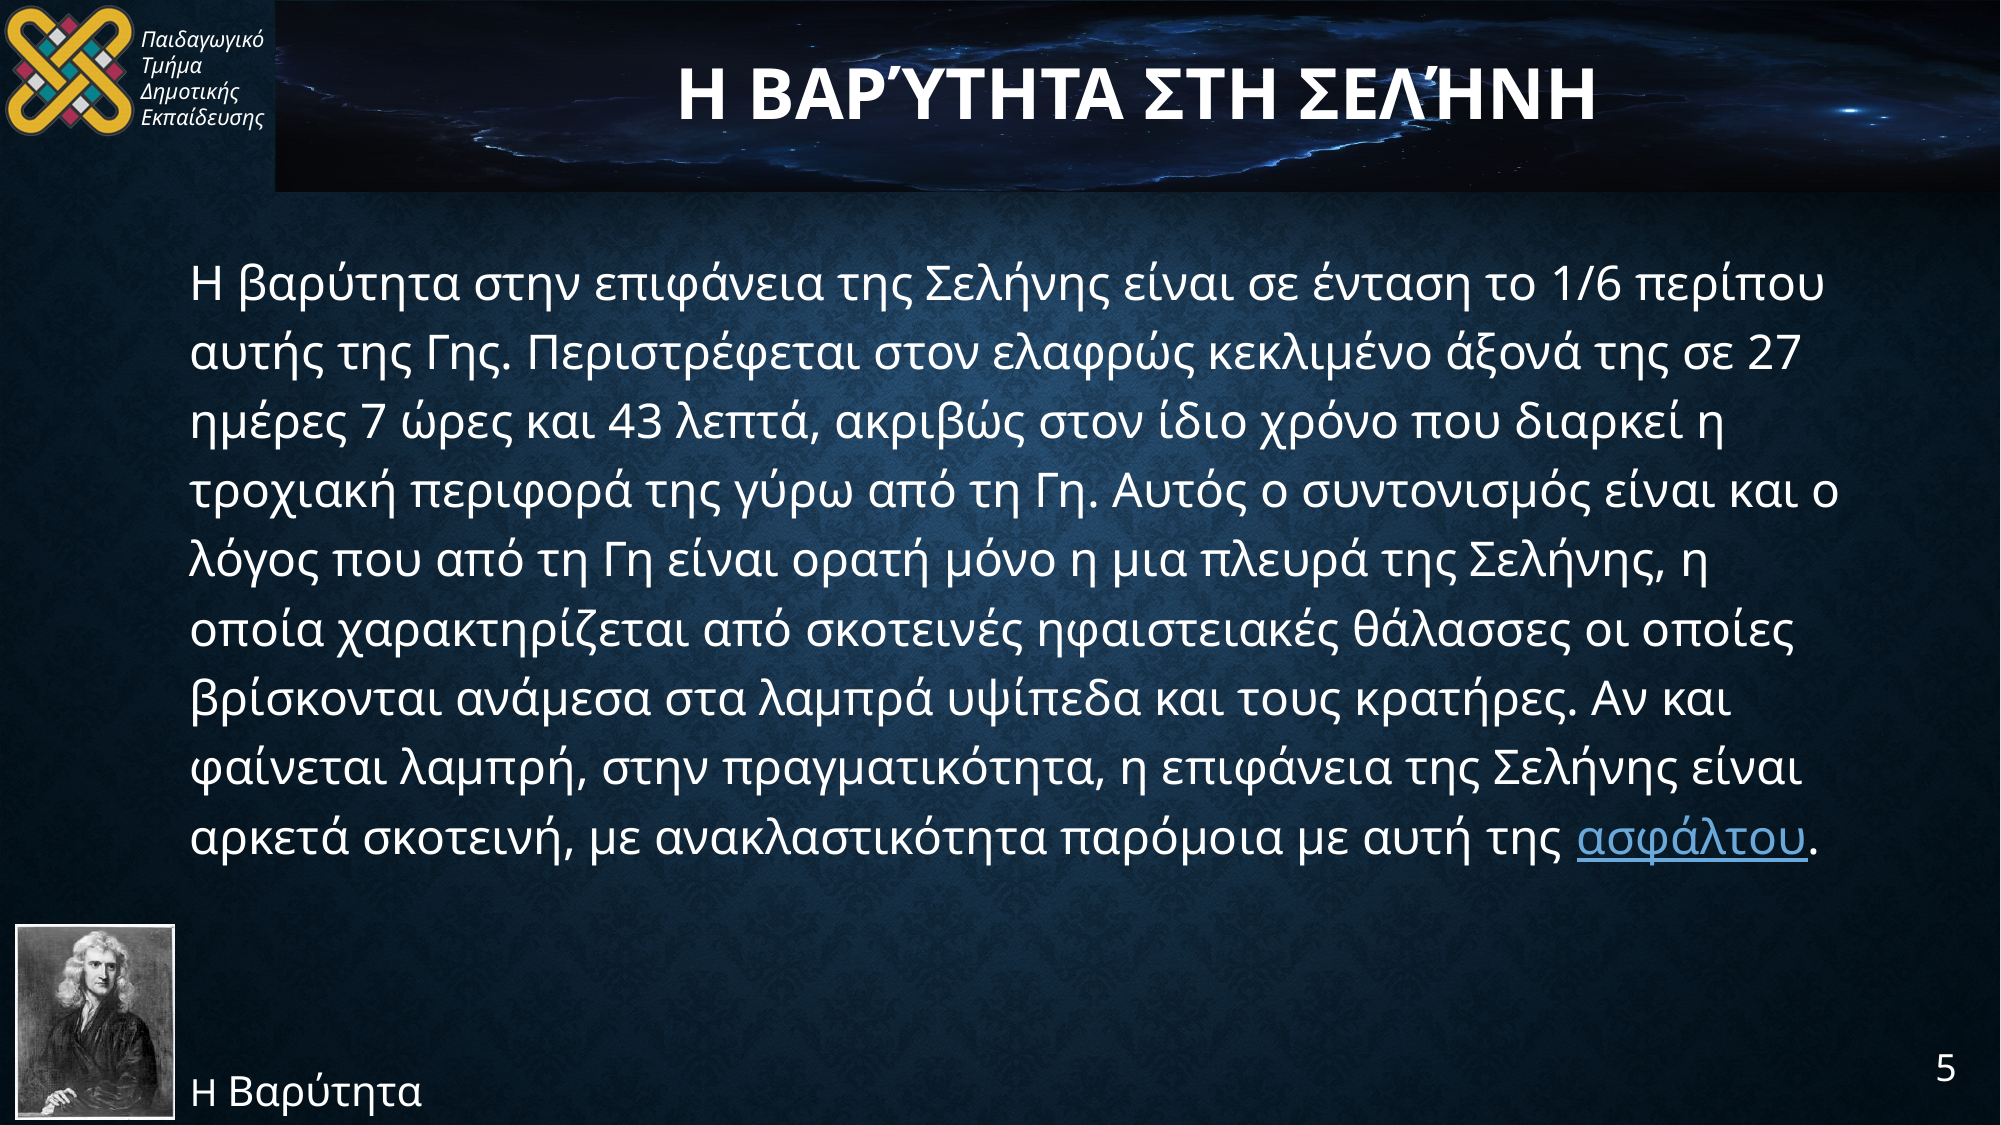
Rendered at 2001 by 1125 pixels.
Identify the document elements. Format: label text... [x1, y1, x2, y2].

picture [0, 0, 139, 139]
slide_number 5 [1848, 1039, 1972, 1100]
picture [15, 924, 175, 1120]
list Η βαρύτητα στην επιφάνεια της Σελήνης είναι σε ένταση το 1/6 περίπου αυτής της Γης. Περιστρέφεται στον ελαφρώς κεκλιμένο άξονά της σε 27 ημέρες 7 ώρες και 43 λεπτά, ακριβώς στον ίδιο χρόνο που διαρκεί η τροχιακή περιφορά της γύρω από τη Γη. Αυτός ο συντονισμός είναι και ο λόγος που από τη Γη είναι ορατή μόνο η μια πλευρά της Σελήνης, η οποία χαρακτηρίζεται από σκοτεινές ηφαιστειακές θάλασσες οι οποίες βρίσκονται ανάμεσα στα λαμπρά υψίπεδα και τους κρατήρες. Αν και φαίνεται λαμπρή, στην πραγματικότητα, η επιφάνεια της Σελήνης είναι αρκετά σκοτεινή, με ανακλαστικότητα παρόμοια με αυτή της ασφάλτου. [174, 233, 1874, 892]
title Η βαρύτητα στη σελήνη [275, 1, 2000, 192]
footer Η Βαρύτητα [174, 1059, 445, 1120]
